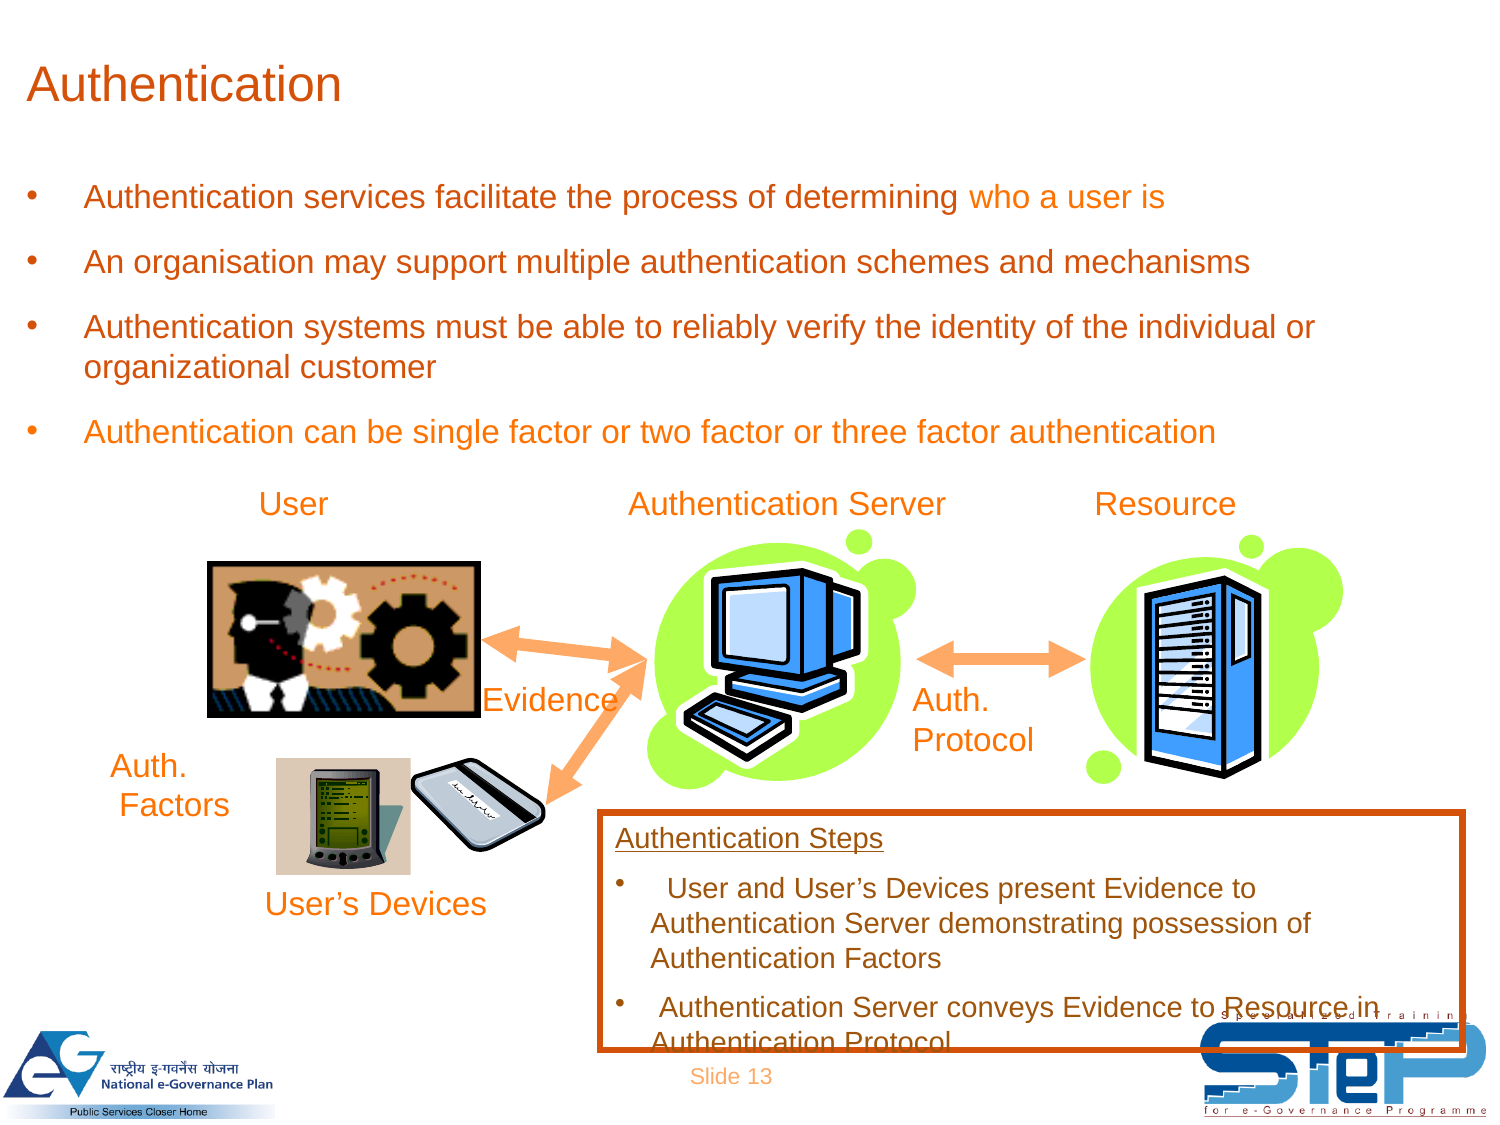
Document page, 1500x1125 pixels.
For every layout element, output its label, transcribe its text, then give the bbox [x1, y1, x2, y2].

picture [2, 1031, 275, 1119]
title Authentication [26, 50, 1472, 174]
list Authentication services facilitate the process of determining who a user is An organisation may support multiple authentication schemes and mechanisms Authentication systems must be able to reliably verify the identity of the individual or organizational customer Authentication can be single factor or two factor or three factor authentication [26, 174, 1474, 476]
text_box Authentication Steps User and User’s Devices present Evidence to Authentication Server demonstrating possession of Authentication Factors Authentication Server conveys Evidence to Resource in Authentication Protocol [600, 812, 1463, 1050]
picture [1200, 1011, 1486, 1117]
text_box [94, 474, 1351, 876]
text_box User’s Devices [249, 877, 550, 950]
